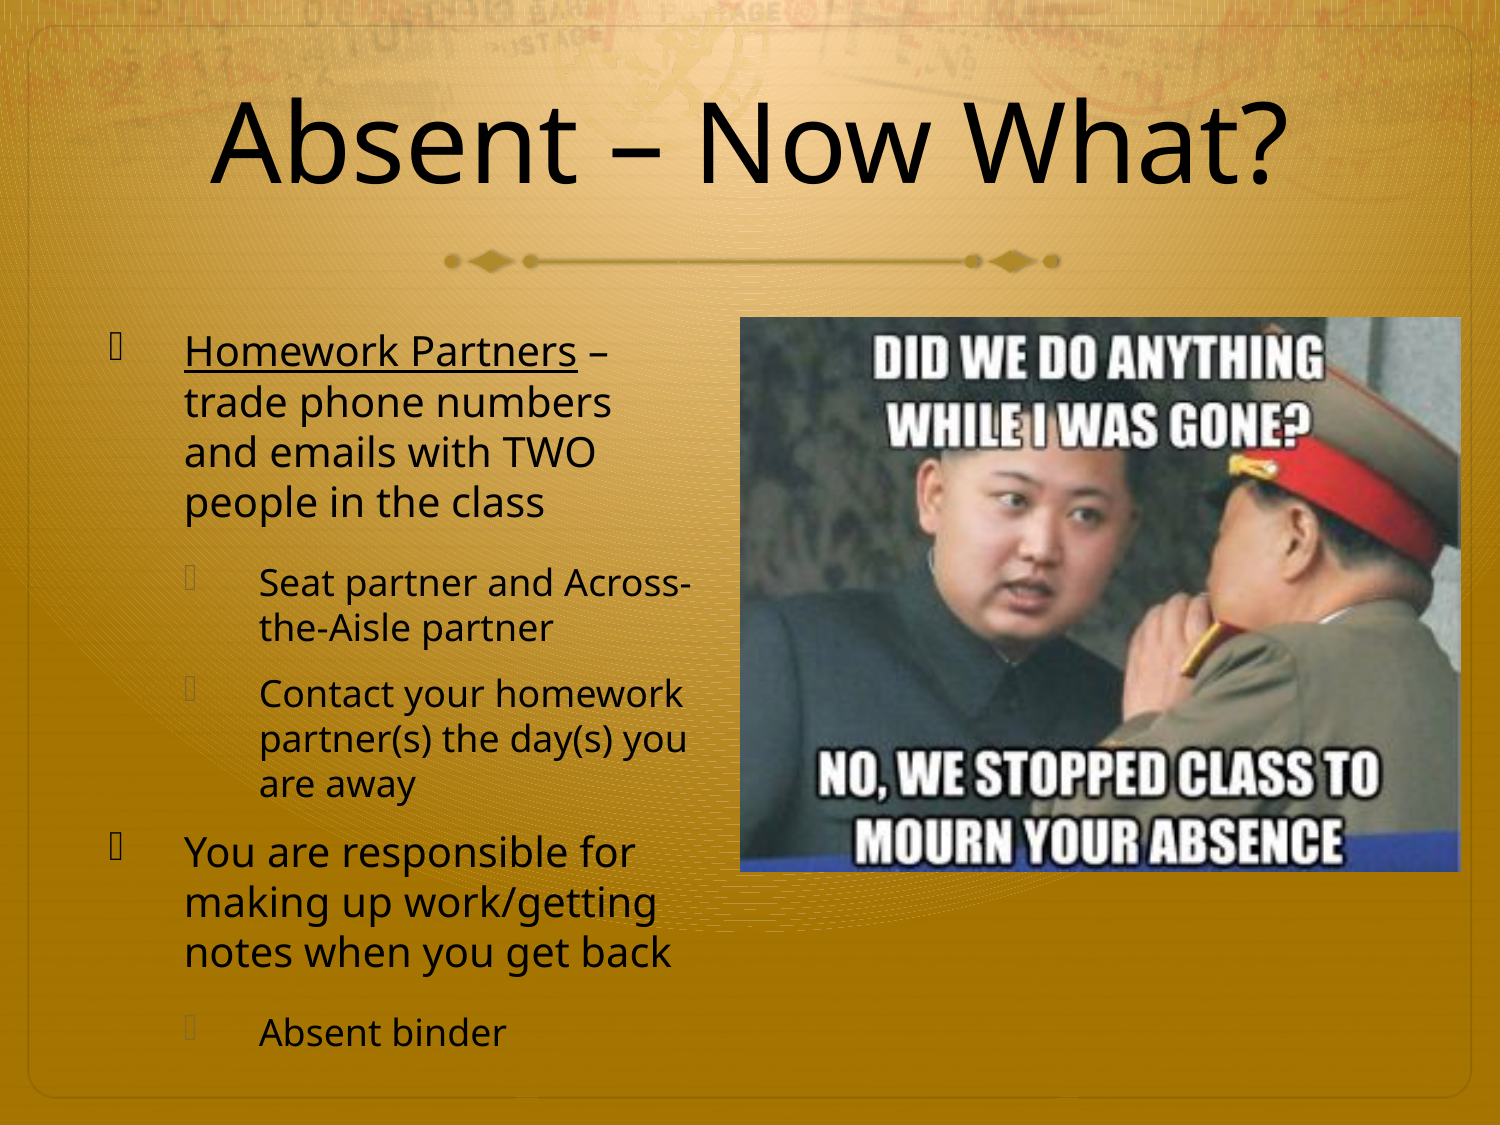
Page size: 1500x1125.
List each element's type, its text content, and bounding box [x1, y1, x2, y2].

picture [0, 0, 1500, 1125]
title Absent – Now What? [93, 45, 1407, 233]
list Homework Partners – trade phone numbers and emails with TWO people in the class Seat partner and Across-the-Aisle partner Contact your homework partner(s) the day(s) you are away You are responsible for making up work/getting notes when you get back Absent binder [93, 317, 709, 1083]
